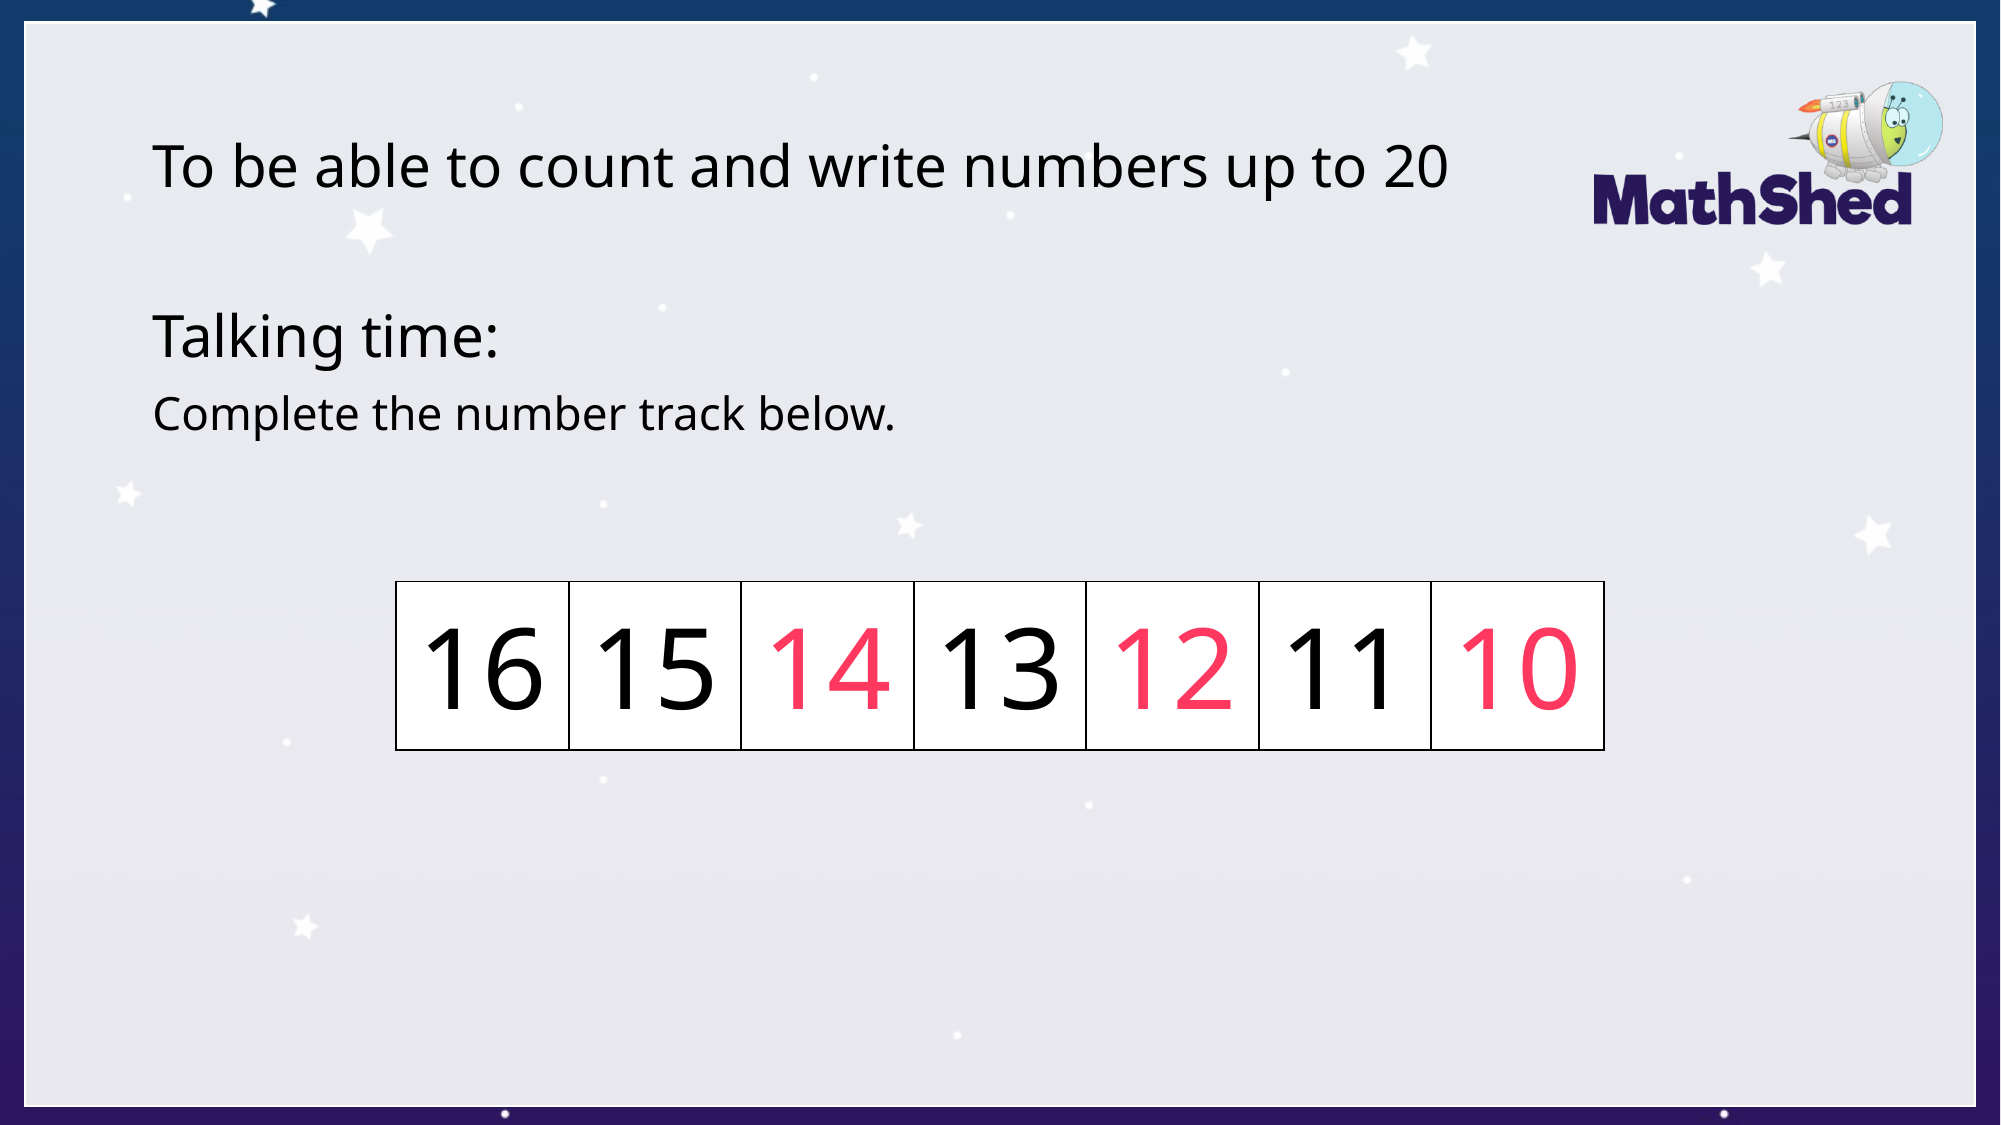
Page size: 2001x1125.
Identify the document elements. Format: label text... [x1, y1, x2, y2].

list Talking time: Complete the number track below. [137, 299, 1863, 1014]
table_header 16 [397, 582, 568, 749]
table_header 13 [915, 582, 1085, 749]
picture [0, 0, 2001, 1125]
table_header 15 [570, 582, 740, 749]
table_header 12 [1087, 582, 1258, 749]
title To be able to count and write numbers up to 20 [137, 59, 1578, 278]
table_header 14 [742, 582, 913, 749]
table_header 10 [1432, 582, 1603, 749]
table_header 11 [1260, 582, 1430, 749]
